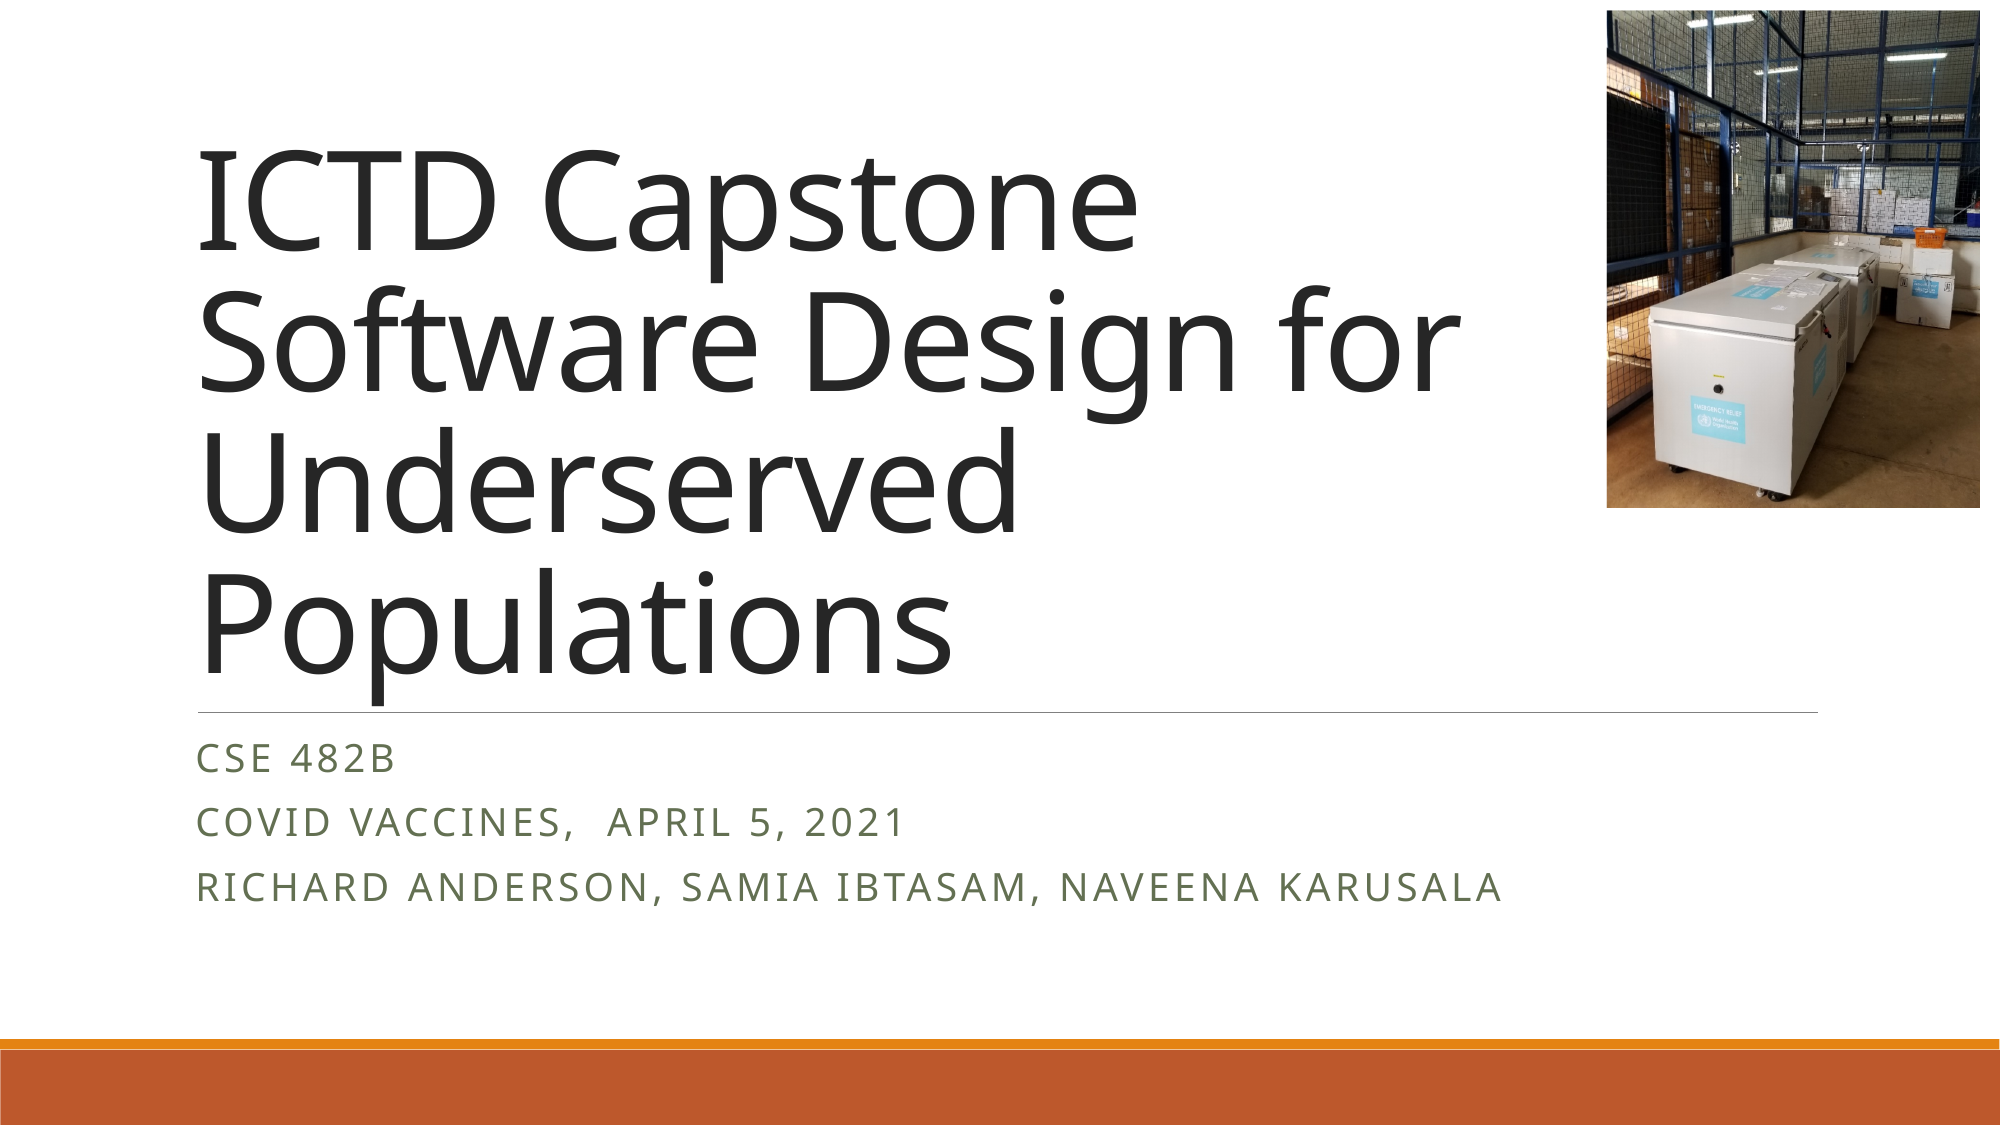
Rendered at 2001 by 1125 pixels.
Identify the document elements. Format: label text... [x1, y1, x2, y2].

title ICTD Capstone Software Design for Underserved Populations [180, 124, 1830, 710]
picture [1543, 11, 2000, 507]
subtitle CSE 482b Covid Vaccines, April 5, 2021 Richard Anderson, Samia Ibtasam, Naveena Karusala [180, 730, 1831, 919]
